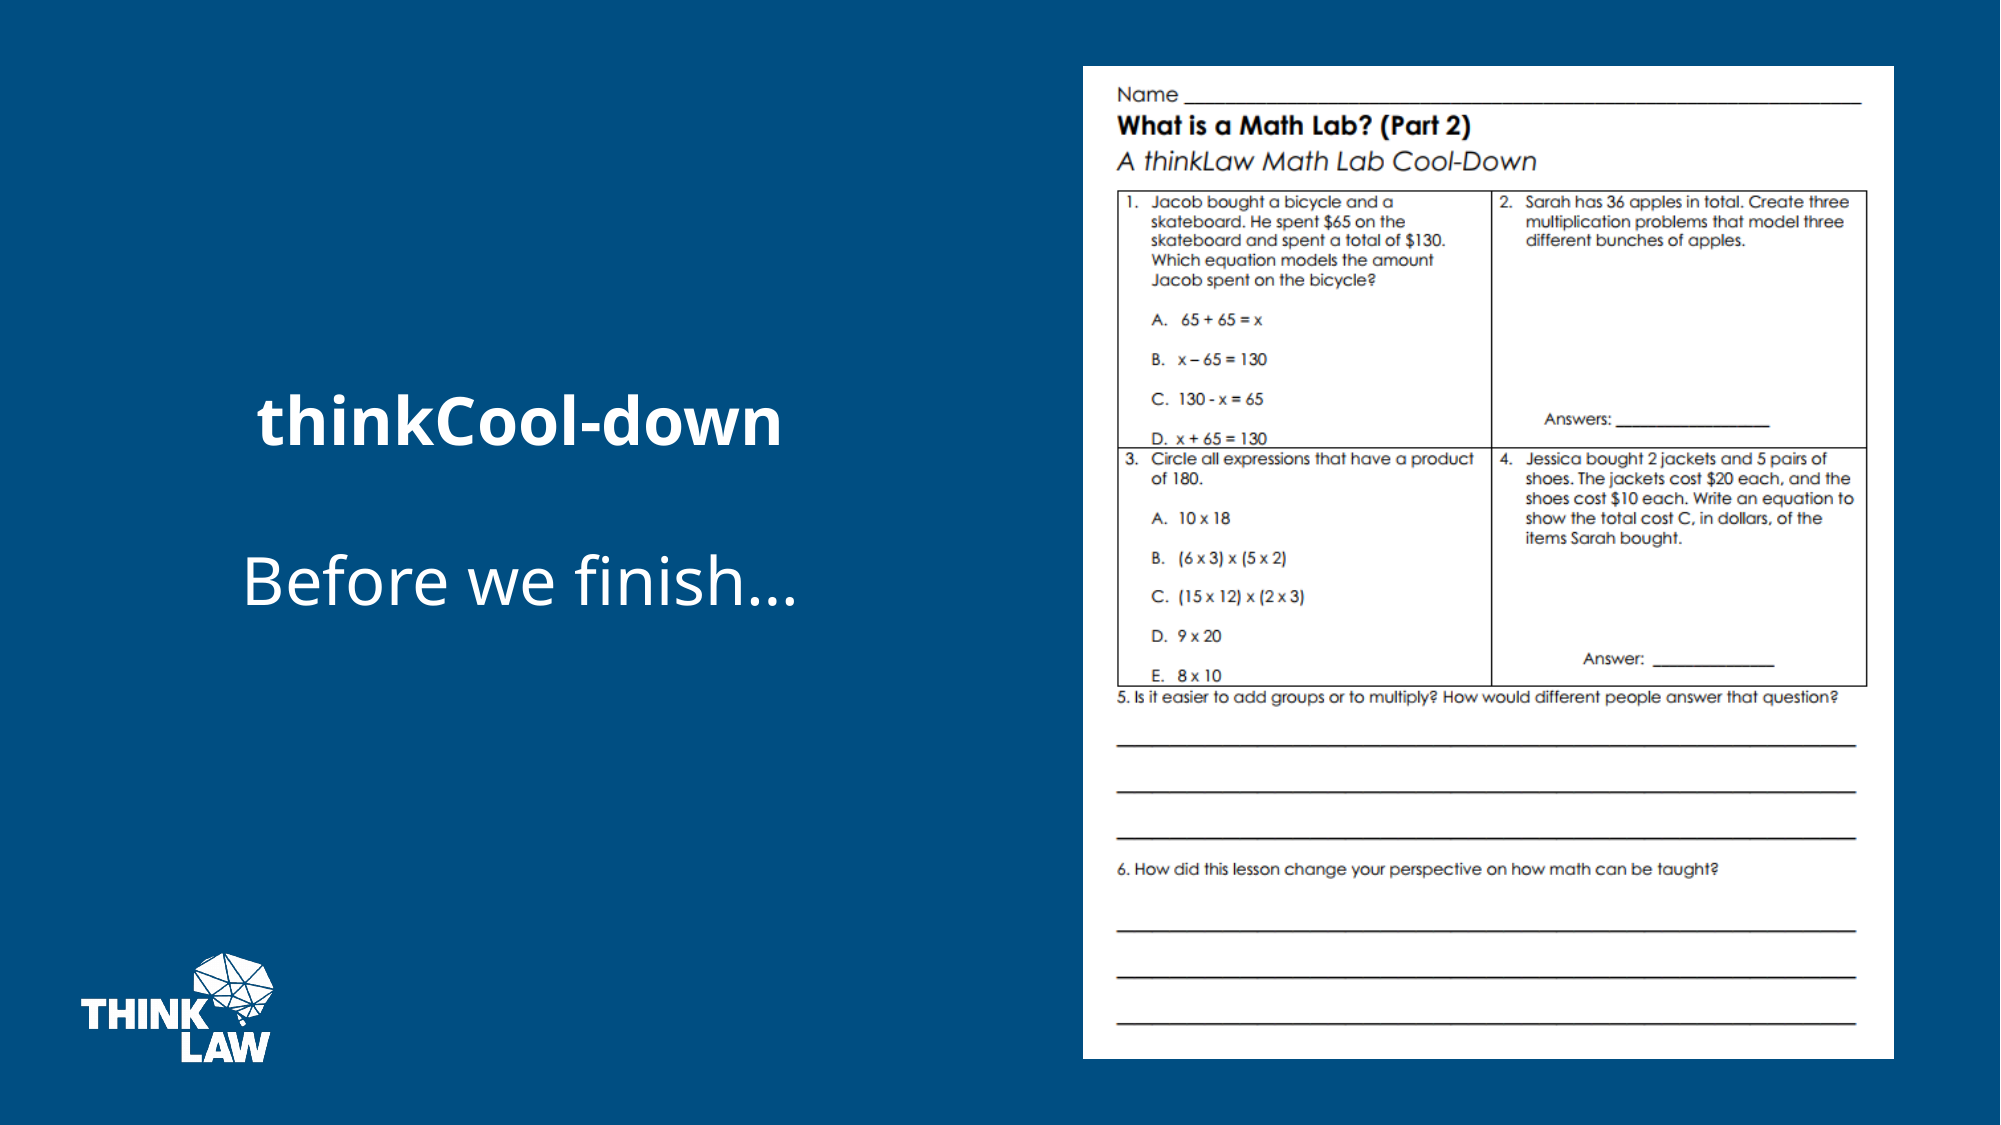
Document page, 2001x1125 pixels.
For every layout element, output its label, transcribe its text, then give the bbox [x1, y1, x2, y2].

text_box [74, 927, 279, 1098]
picture [1082, 65, 1894, 1059]
text_box thinkCool-down Before we finish… [199, 379, 842, 620]
